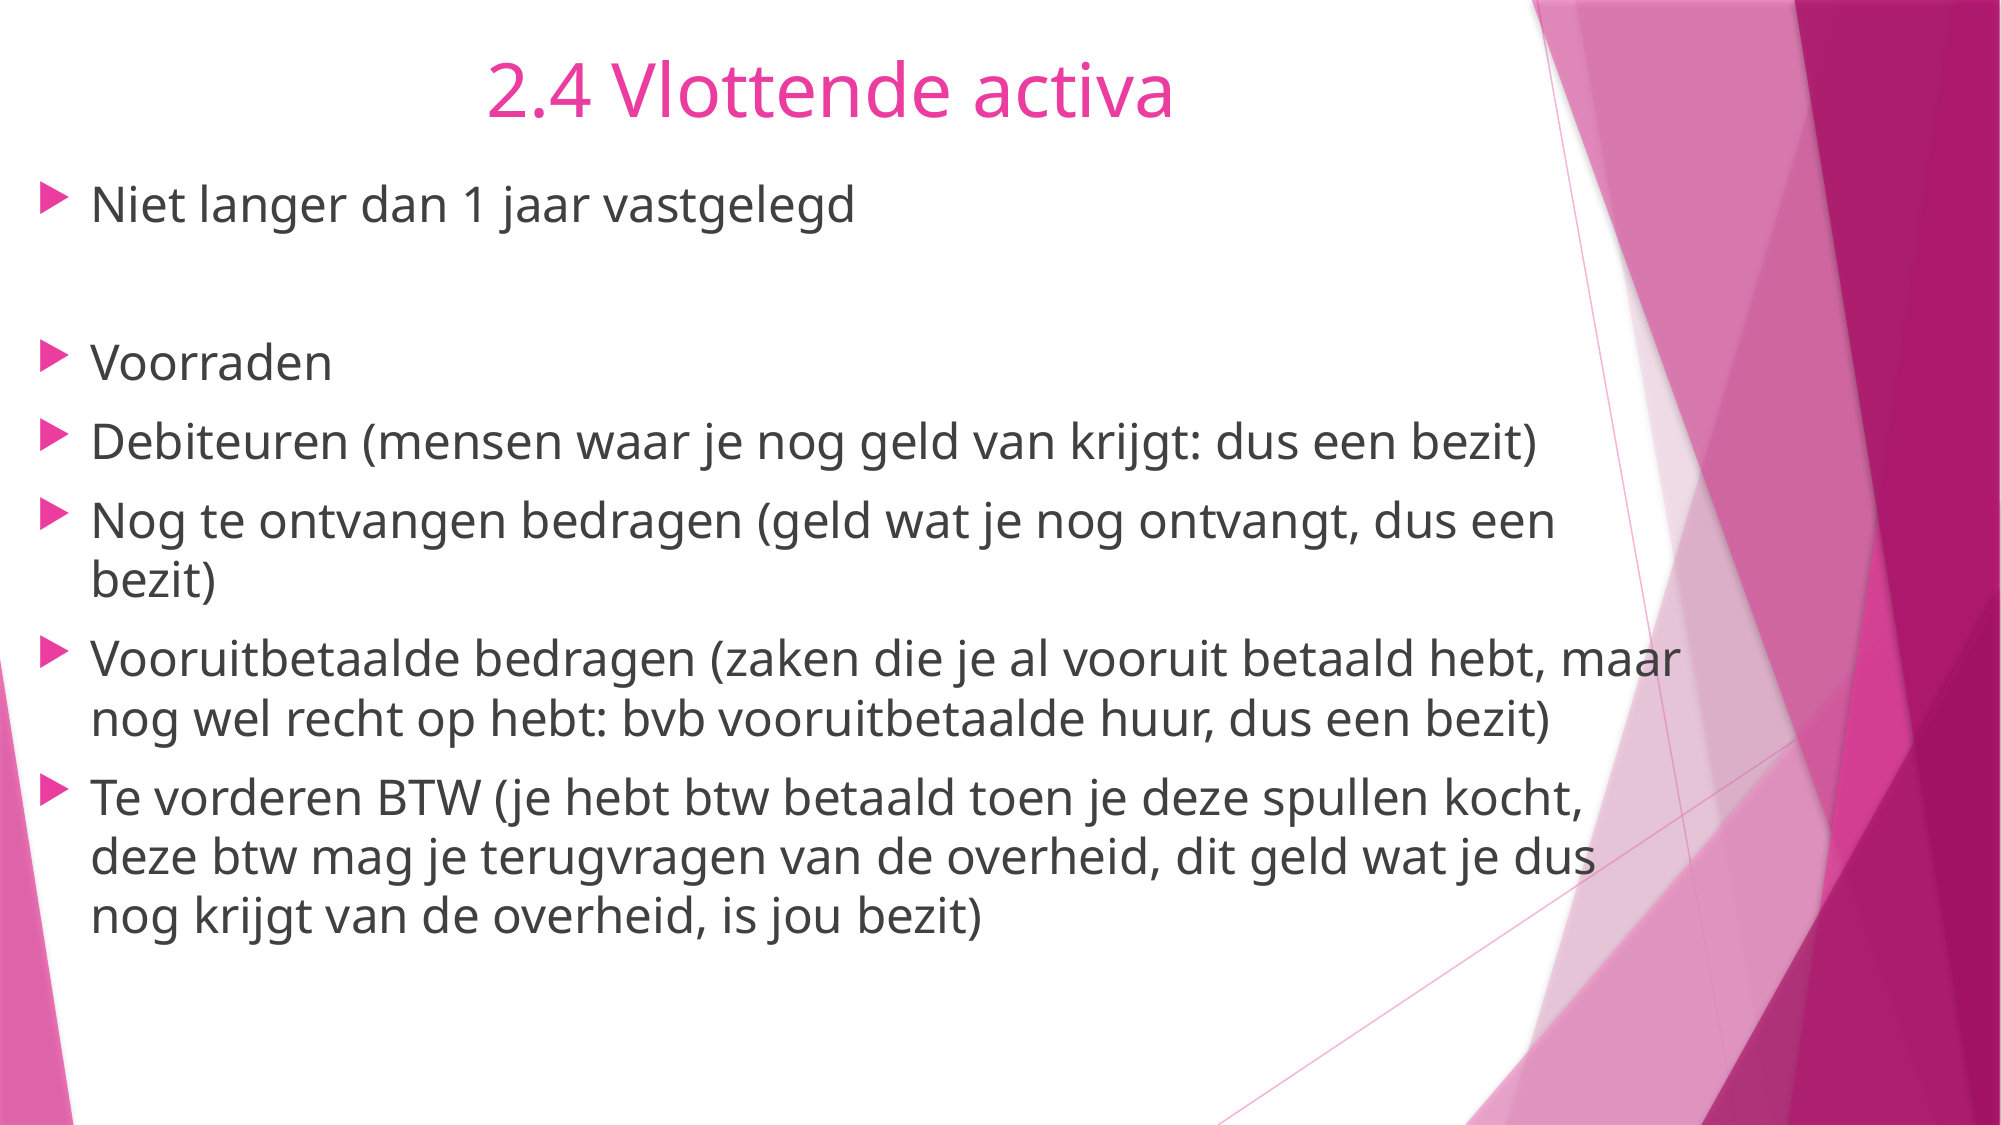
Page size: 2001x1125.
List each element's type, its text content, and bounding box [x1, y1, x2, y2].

title 2.4 Vlottende activa [471, 35, 1750, 275]
list Niet langer dan 1 jaar vastgelegd Voorraden Debiteuren (mensen waar je nog geld van krijgt: dus een bezit) Nog te ontvangen bedragen (geld wat je nog ontvangt, dus een bezit) Vooruitbetaalde bedragen (zaken die je al vooruit betaald hebt, maar nog wel recht op hebt: bvb vooruitbetaalde huur, dus een bezit) Te vorderen BTW (je hebt btw betaald toen je deze spullen kocht, deze btw mag je terugvragen van de overheid, dit geld wat je dus nog krijgt van de overheid, is jou bezit) [21, 165, 1708, 1006]
